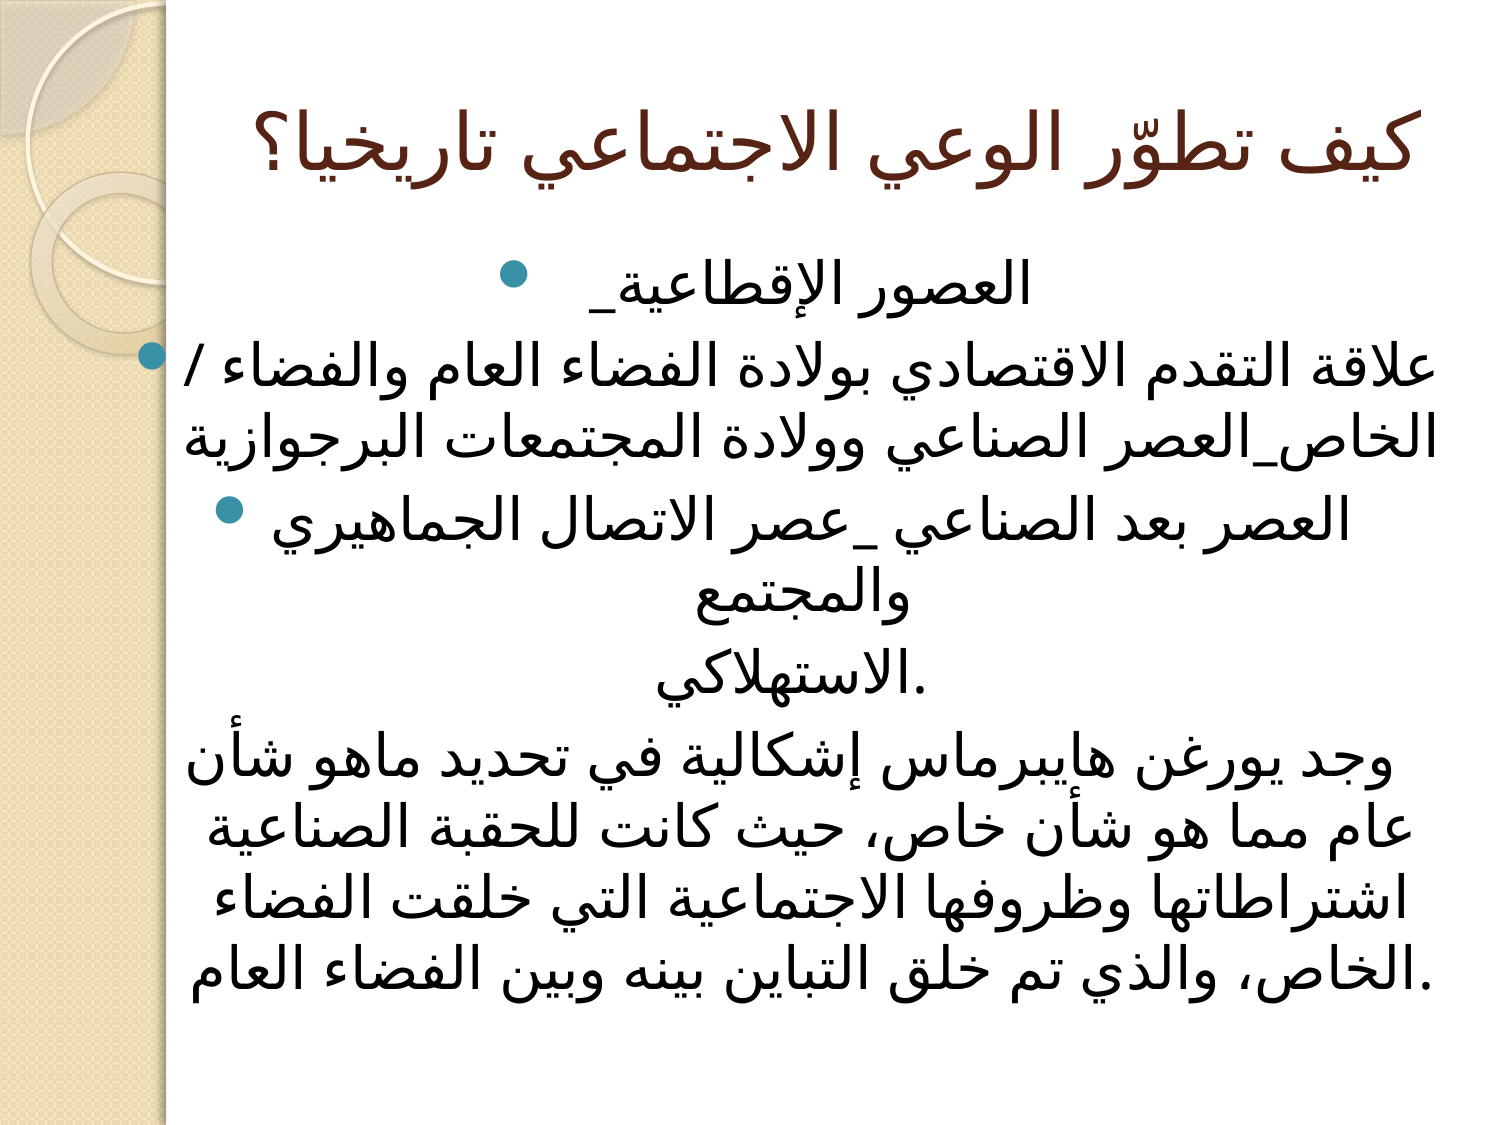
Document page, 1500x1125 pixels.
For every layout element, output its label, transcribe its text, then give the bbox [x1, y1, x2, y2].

title كيف تطوّر الوعي الاجتماعي تاريخيا؟ [235, 45, 1466, 233]
list _العصور الإقطاعية / علاقة التقدم الاقتصادي بولادة الفضاء العام والفضاء الخاص_العصر الصناعي وولادة المجتمعات البرجوازية العصر بعد الصناعي _عصر الاتصال الجماهيري والمجتمع الاستهلاكي. وجد يورغن هايبرماس إشكالية في تحديد ماهو شأن عام مما هو شأن خاص، حيث كانت للحقبة الصناعية اشتراطاتها وظروفها الاجتماعية التي خلقت الفضاء الخاص، والذي تم خلق التباين بينه وبين الفضاء العام. [105, 237, 1466, 1067]
